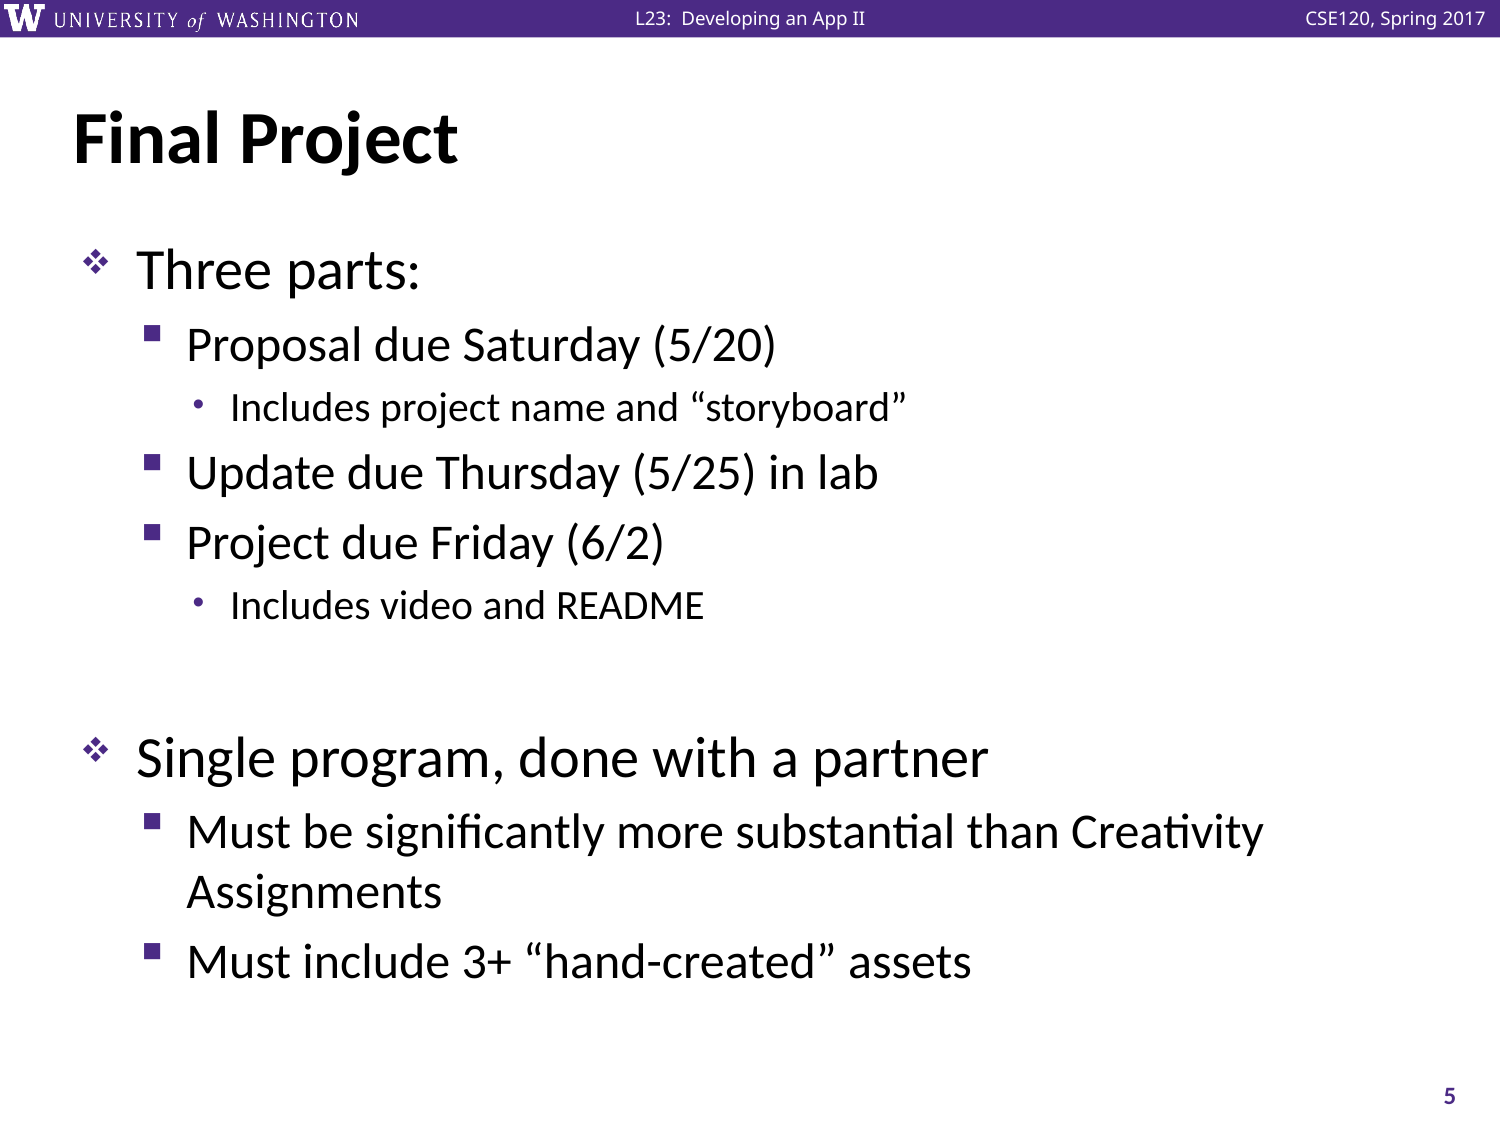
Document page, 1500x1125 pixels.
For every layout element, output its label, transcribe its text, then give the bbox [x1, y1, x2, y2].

slide_number 5 [1400, 1065, 1500, 1125]
list Three parts: Proposal due Saturday (5/20) Includes project name and “storyboard” Update due Thursday (5/25) in lab Project due Friday (6/2) Includes video and README Single program, done with a partner Must be significantly more substantial than Creativity Assignments Must include 3+ “hand-created” assets [64, 223, 1438, 1040]
title Final Project [58, 71, 1438, 197]
picture [4, 4, 358, 32]
